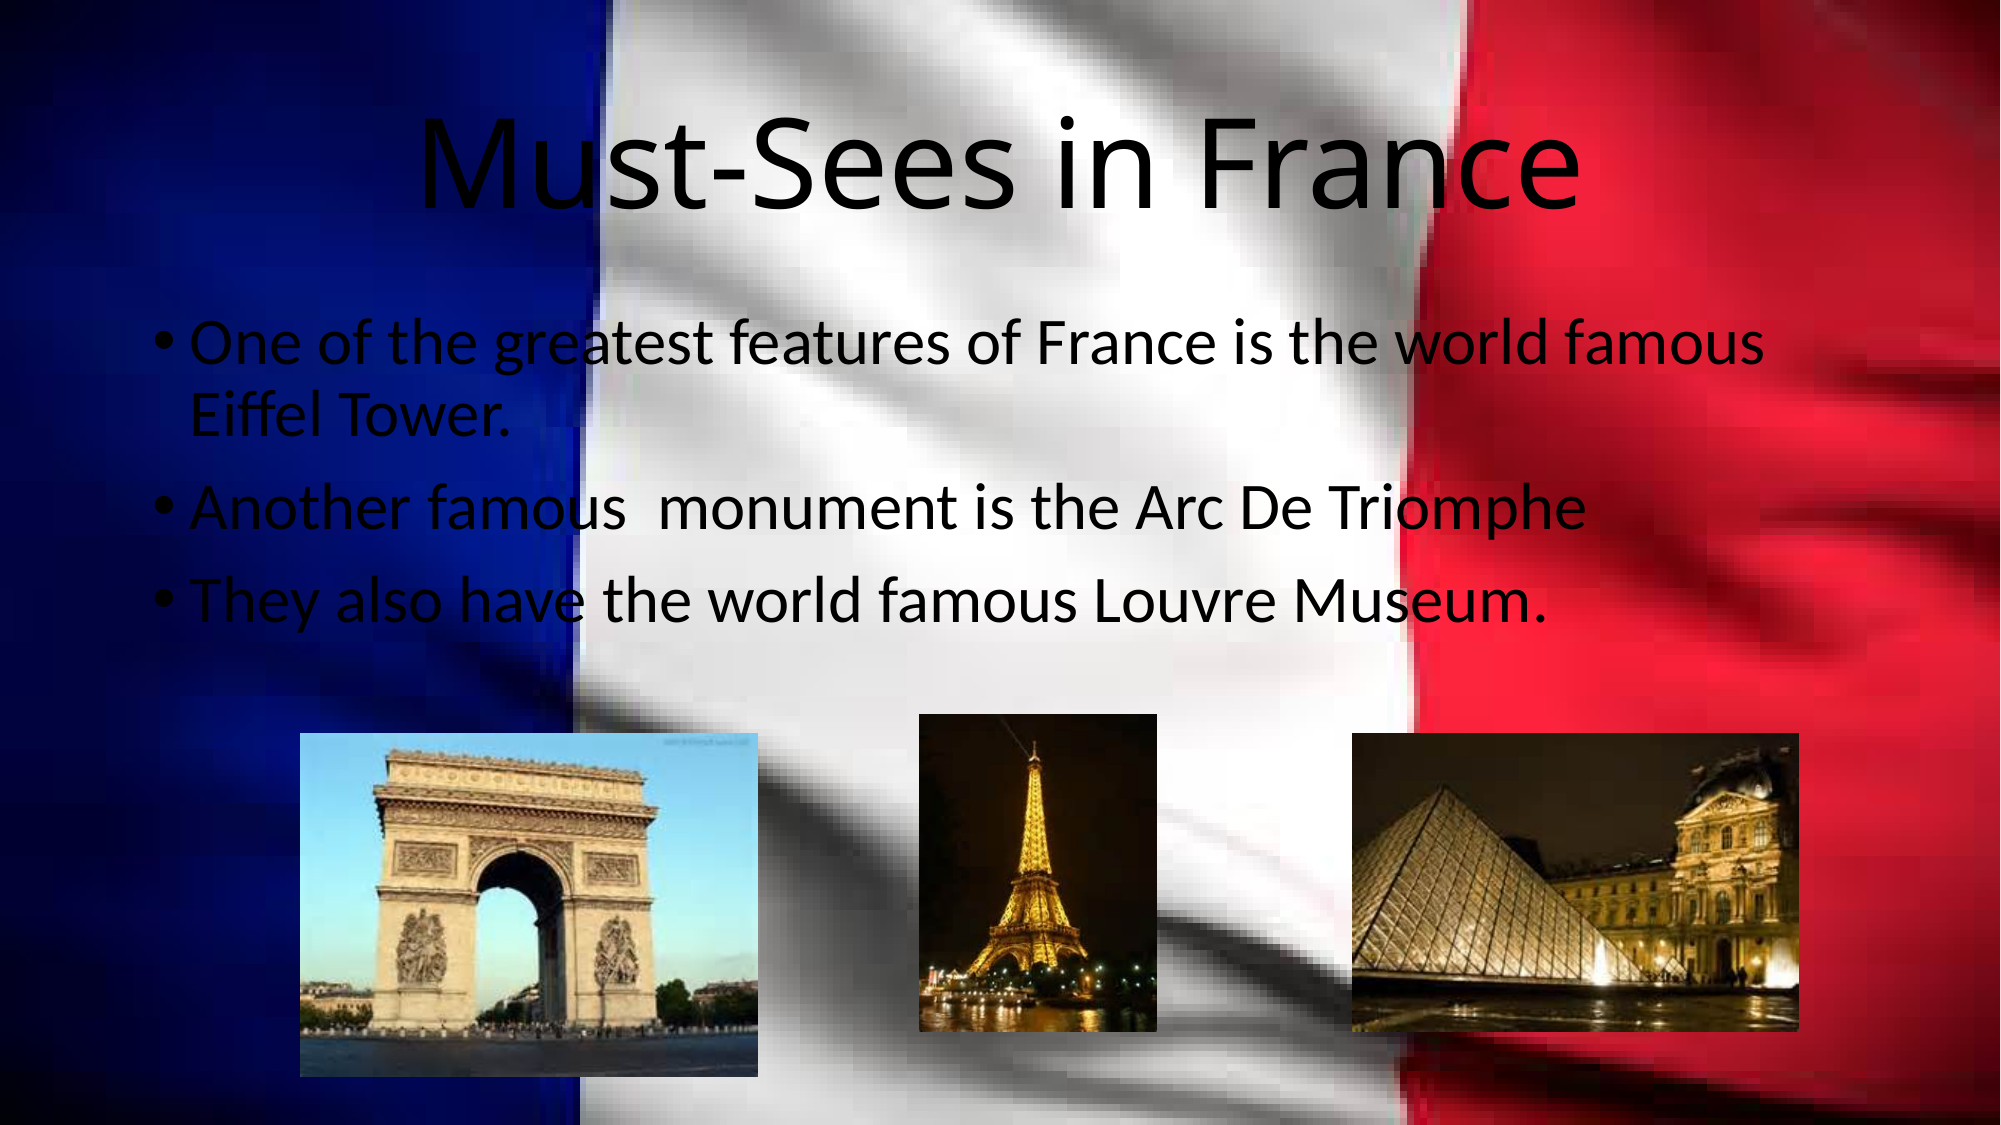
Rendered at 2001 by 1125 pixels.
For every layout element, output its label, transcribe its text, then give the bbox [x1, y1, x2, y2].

title Must-Sees in France [137, 59, 1863, 278]
picture [0, 0, 2001, 1125]
list One of the greatest features of France is the world famous Eiffel Tower. Another famous monument is the Arc De Triomphe They also have the world famous Louvre Museum. [137, 299, 1863, 1014]
